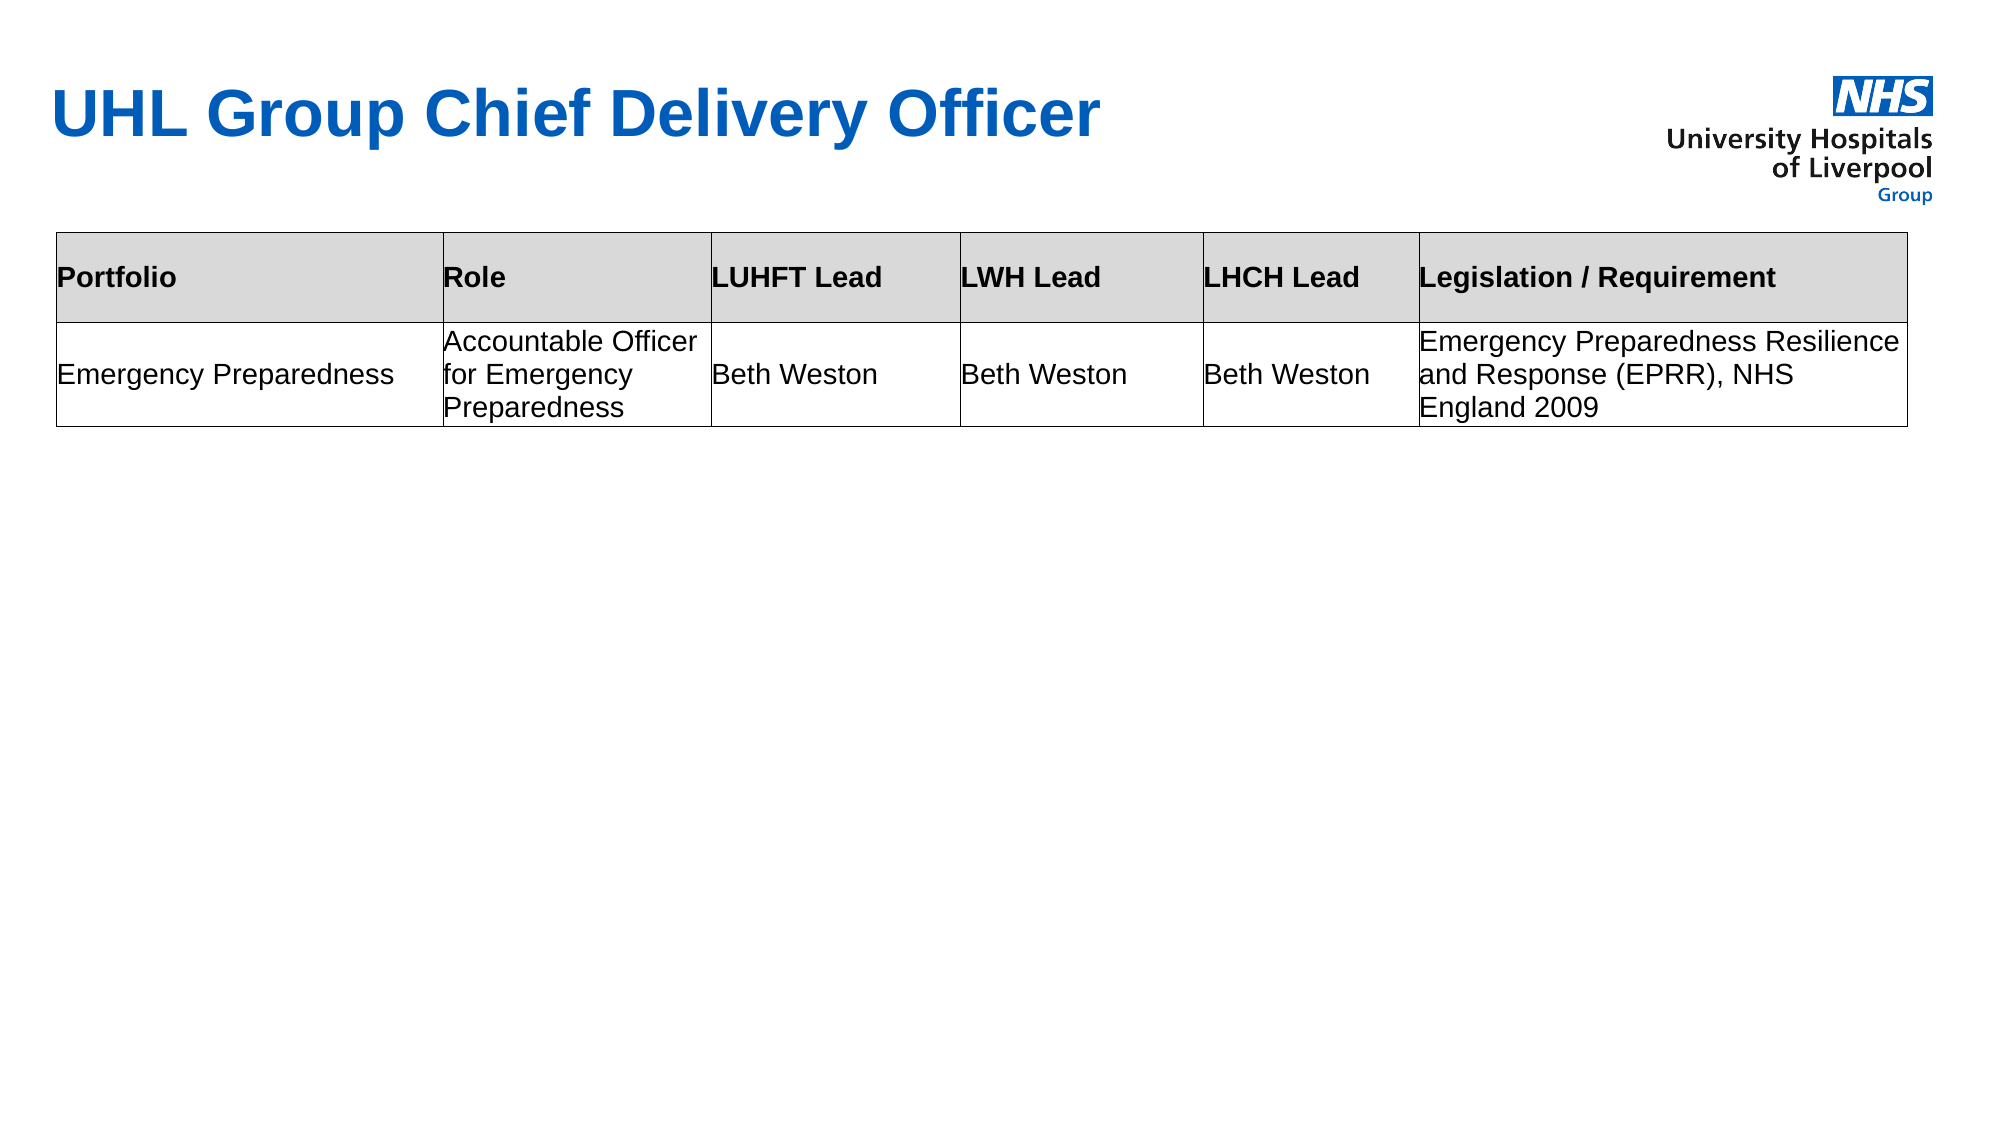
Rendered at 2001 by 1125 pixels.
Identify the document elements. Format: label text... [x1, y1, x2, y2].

table_header Legislation / Requirement [1420, 233, 1907, 322]
table_cell Emergency Preparedness [57, 323, 443, 426]
table_cell Emergency Preparedness Resilience and Response (EPRR), NHS England 2009 [1420, 323, 1907, 426]
table_cell Beth Weston [961, 323, 1203, 426]
table_header LUHFT Lead [712, 233, 960, 322]
table_header LHCH Lead [1204, 233, 1419, 322]
picture [1601, 0, 2000, 282]
table_cell Beth Weston [1204, 323, 1419, 426]
table_cell Accountable Officer for Emergency Preparedness [444, 323, 711, 426]
table_header Role [444, 233, 711, 322]
table_cell Beth Weston [712, 323, 960, 426]
table_header LWH Lead [961, 233, 1203, 322]
text_box UHL Group Chief Delivery Officer [36, 54, 1507, 165]
table_header Portfolio [57, 233, 443, 322]
